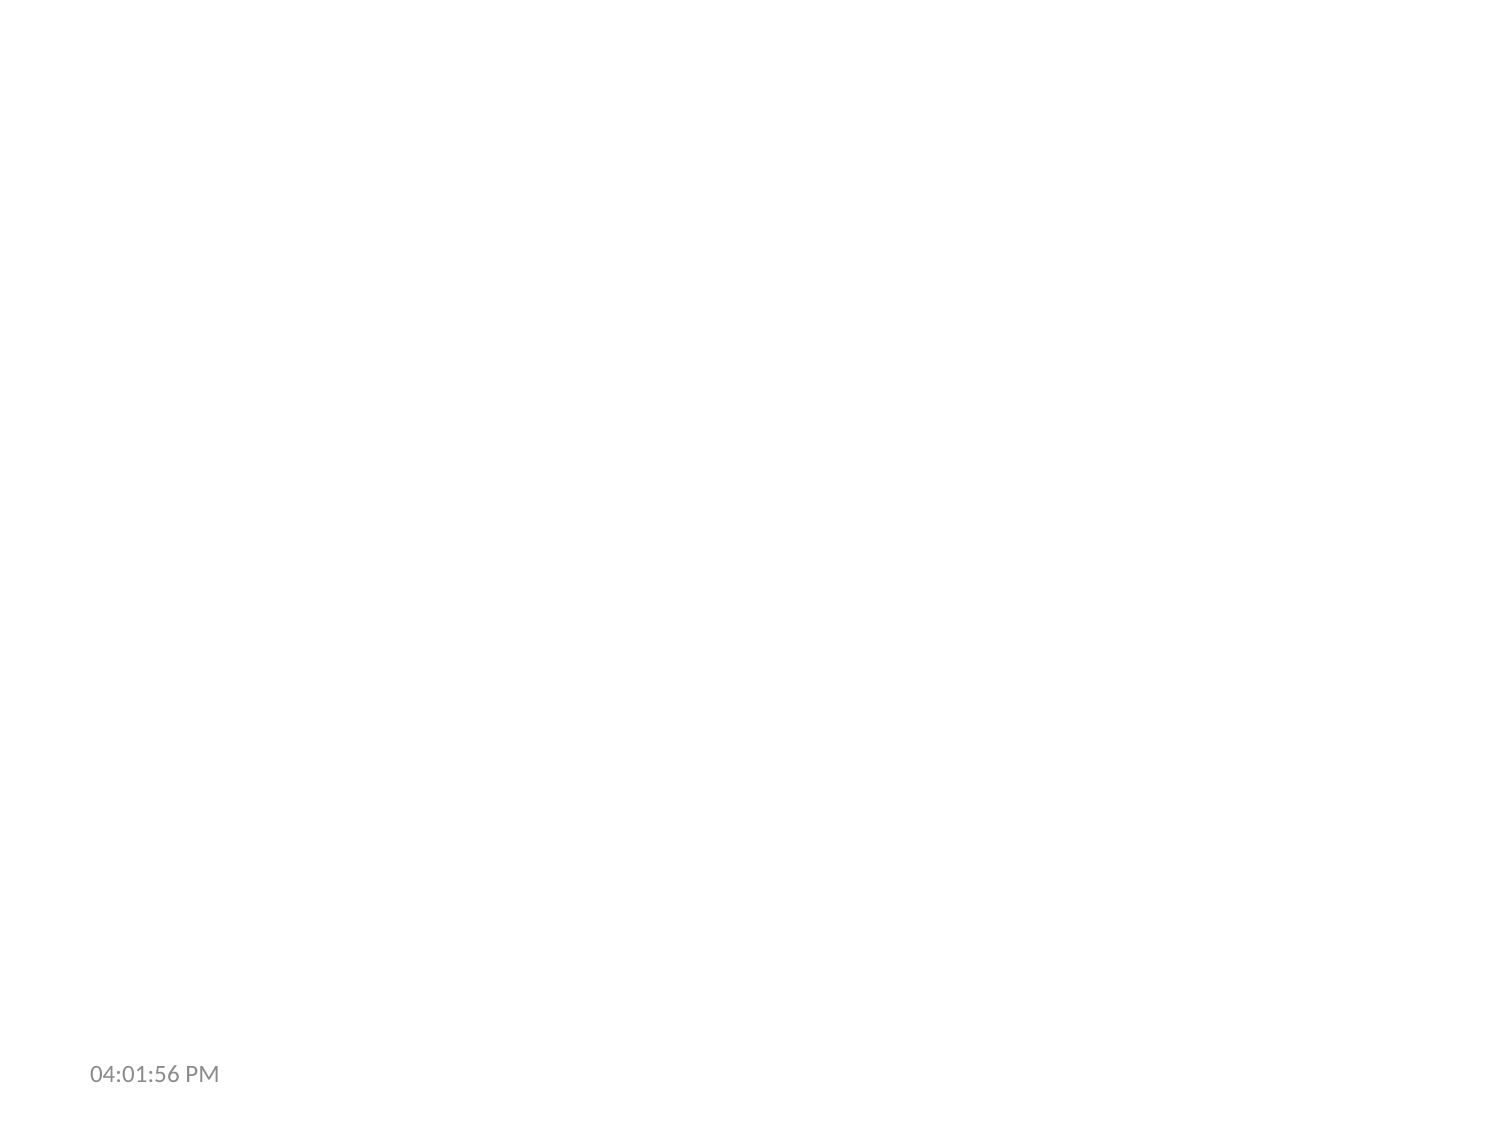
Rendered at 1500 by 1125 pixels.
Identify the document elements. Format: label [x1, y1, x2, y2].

slide_number [75, 1042, 425, 1103]
